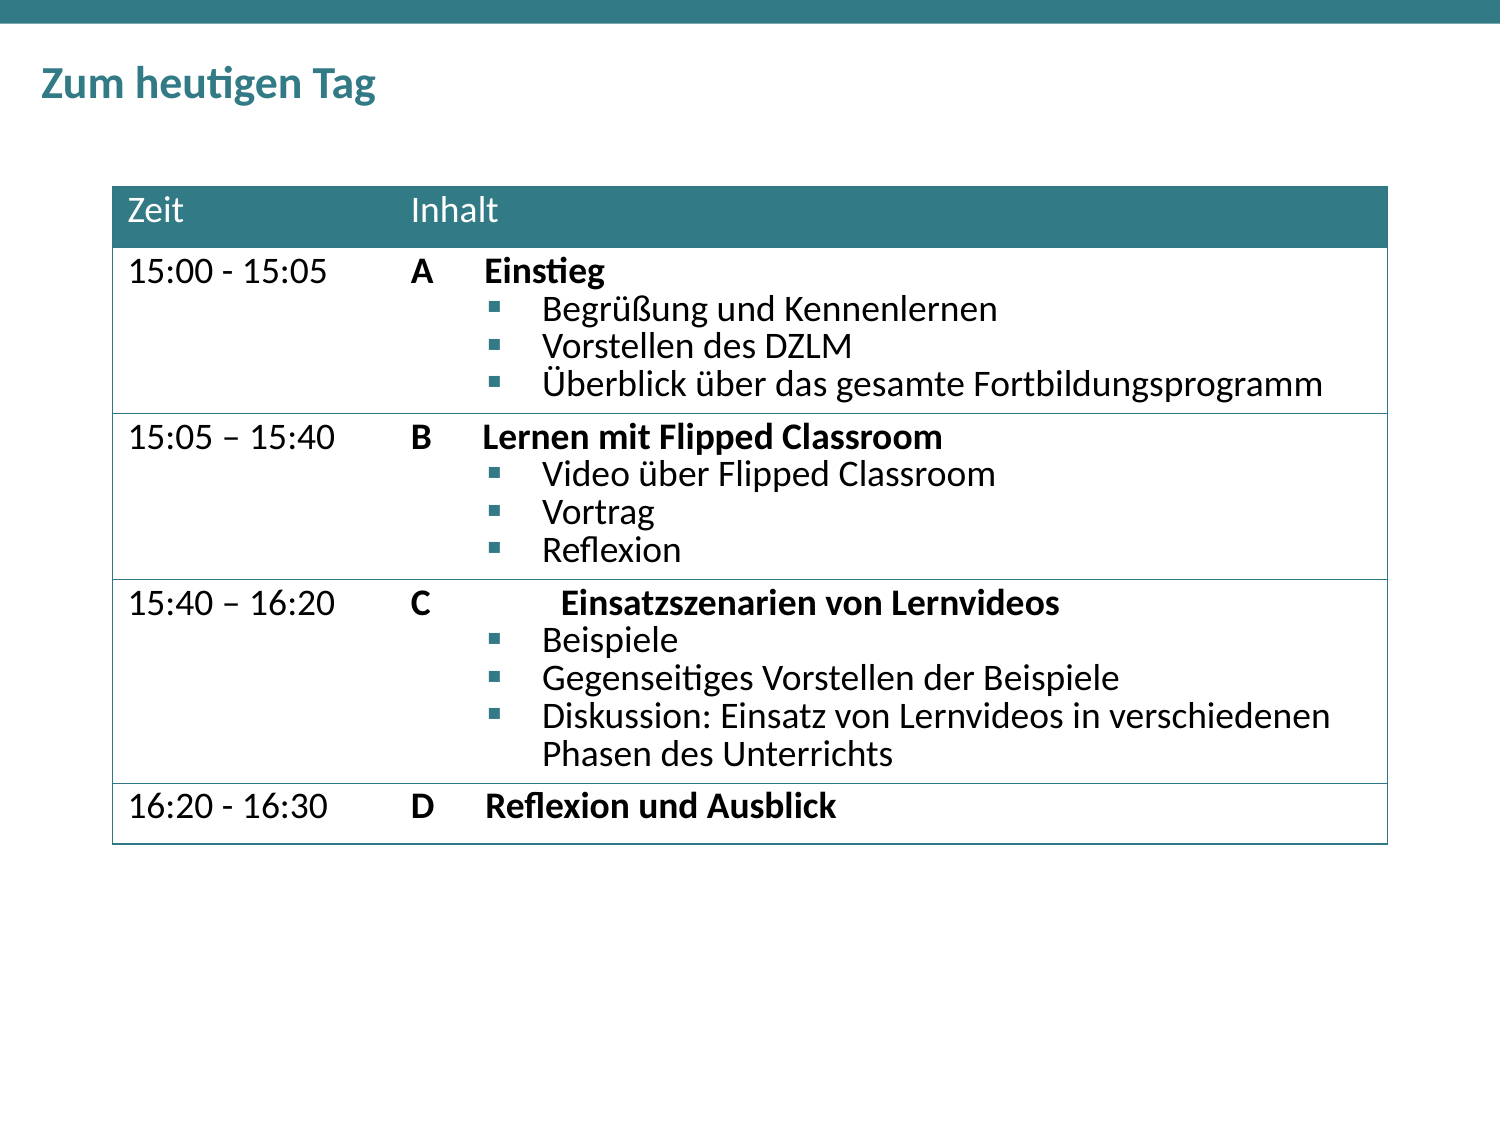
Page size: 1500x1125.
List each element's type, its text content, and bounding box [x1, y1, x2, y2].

table_cell A Einstieg Begrüßung und Kennenlernen Vorstellen des DZLM Überblick über das gesamte Fortbildungsprogramm [396, 248, 1387, 413]
table_cell 15:00 - 15:05 [113, 248, 396, 413]
title Zum heutigen Tag [41, 53, 1459, 119]
table_header Inhalt [396, 187, 1387, 247]
table_cell D Reflexion und Ausblick [396, 784, 1387, 843]
table_cell 15:05 – 15:40 [113, 414, 396, 579]
table_cell 16:20 - 16:30 [113, 784, 396, 843]
table_header Zeit [113, 187, 396, 247]
table_cell C Einsatzszenarien von Lernvideos Beispiele Gegenseitiges Vorstellen der Beispiele Diskussion: Einsatz von Lernvideos in verschiedenen Phasen des Unterrichts [396, 580, 1387, 783]
table_cell 15:40 – 16:20 [113, 580, 396, 783]
table_cell B Lernen mit Flipped Classroom Video über Flipped Classroom Vortrag Reflexion [396, 414, 1387, 579]
